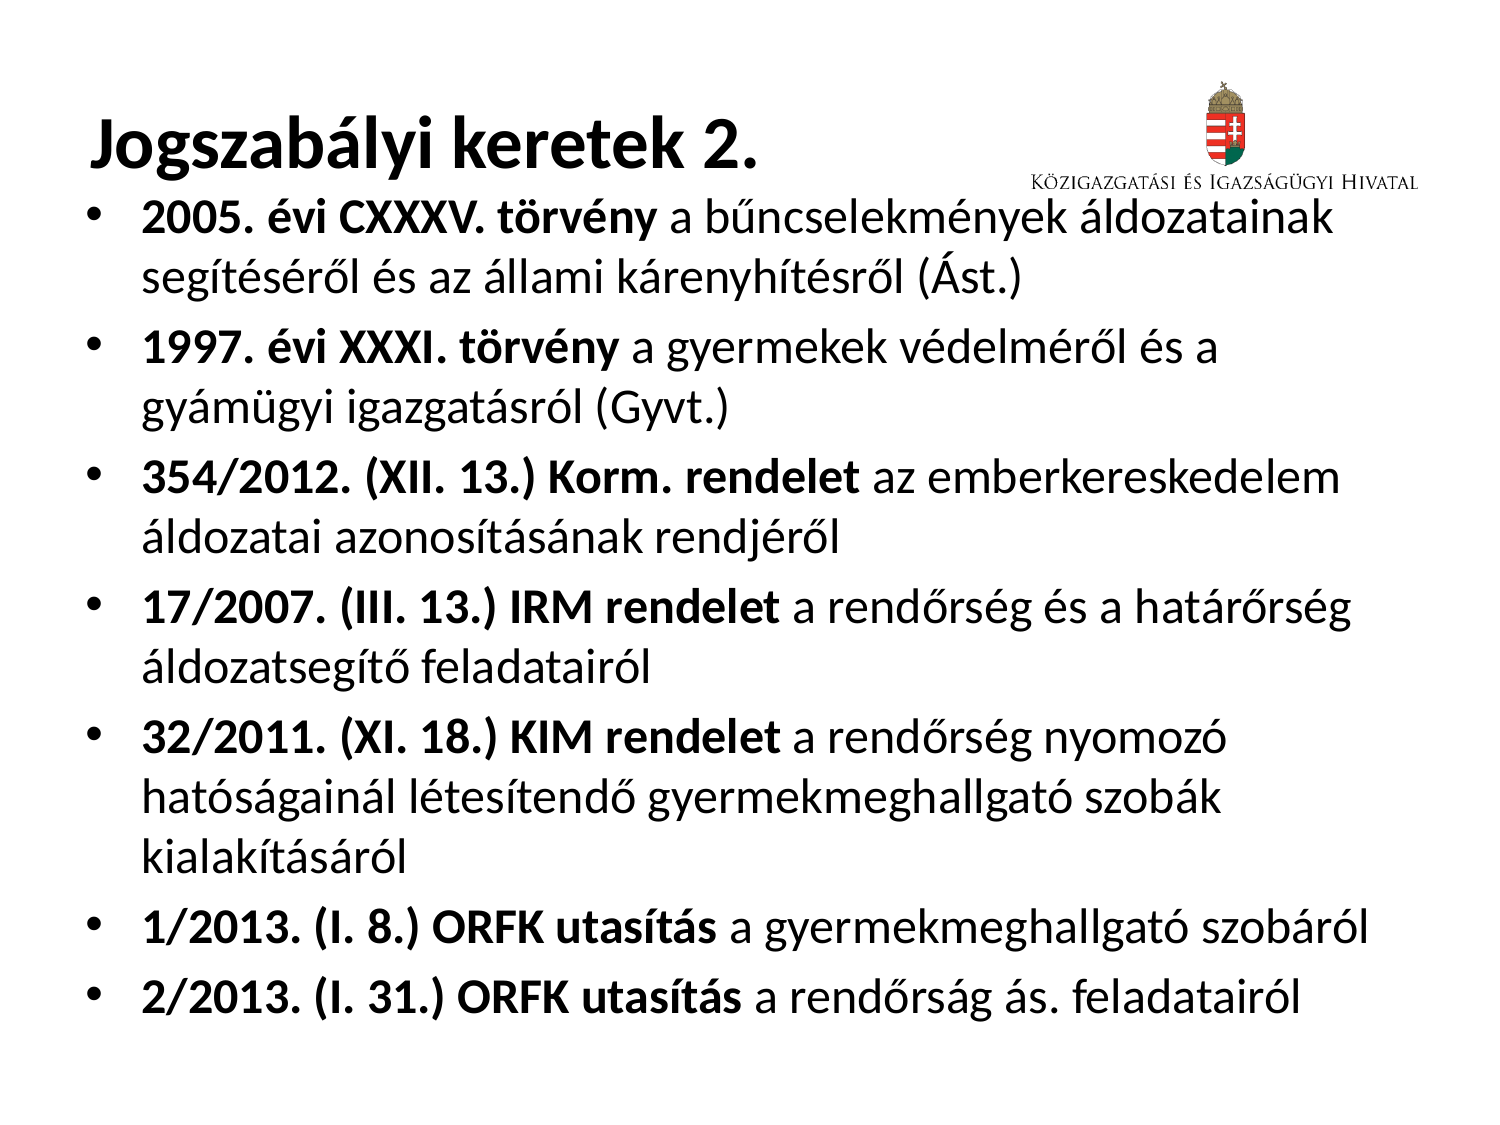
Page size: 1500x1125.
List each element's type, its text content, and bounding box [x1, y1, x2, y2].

picture [1031, 81, 1418, 189]
title Jogszabályi keretek 2. [75, 45, 1425, 233]
list 2005. évi CXXXV. törvény a bűncselekmények áldozatainak segítéséről és az állami kárenyhítésről (Ást.) 1997. évi XXXI. törvény a gyermekek védelméről és a gyámügyi igazgatásról (Gyvt.) 354/2012. (XII. 13.) Korm. rendelet az emberkereskedelem áldozatai azonosításának rendjéről 17/2007. (III. 13.) IRM rendelet a rendőrség és a határőrség áldozatsegítő feladatairól 32/2011. (XI. 18.) KIM rendelet a rendőrség nyomozó hatóságainál létesítendő gyermekmeghallgató szobák kialakításáról 1/2013. (I. 8.) ORFK utasítás a gyermekmeghallgató szobáról 2/2013. (I. 31.) ORFK utasítás a rendőrság ás. feladatairól [70, 175, 1421, 1067]
